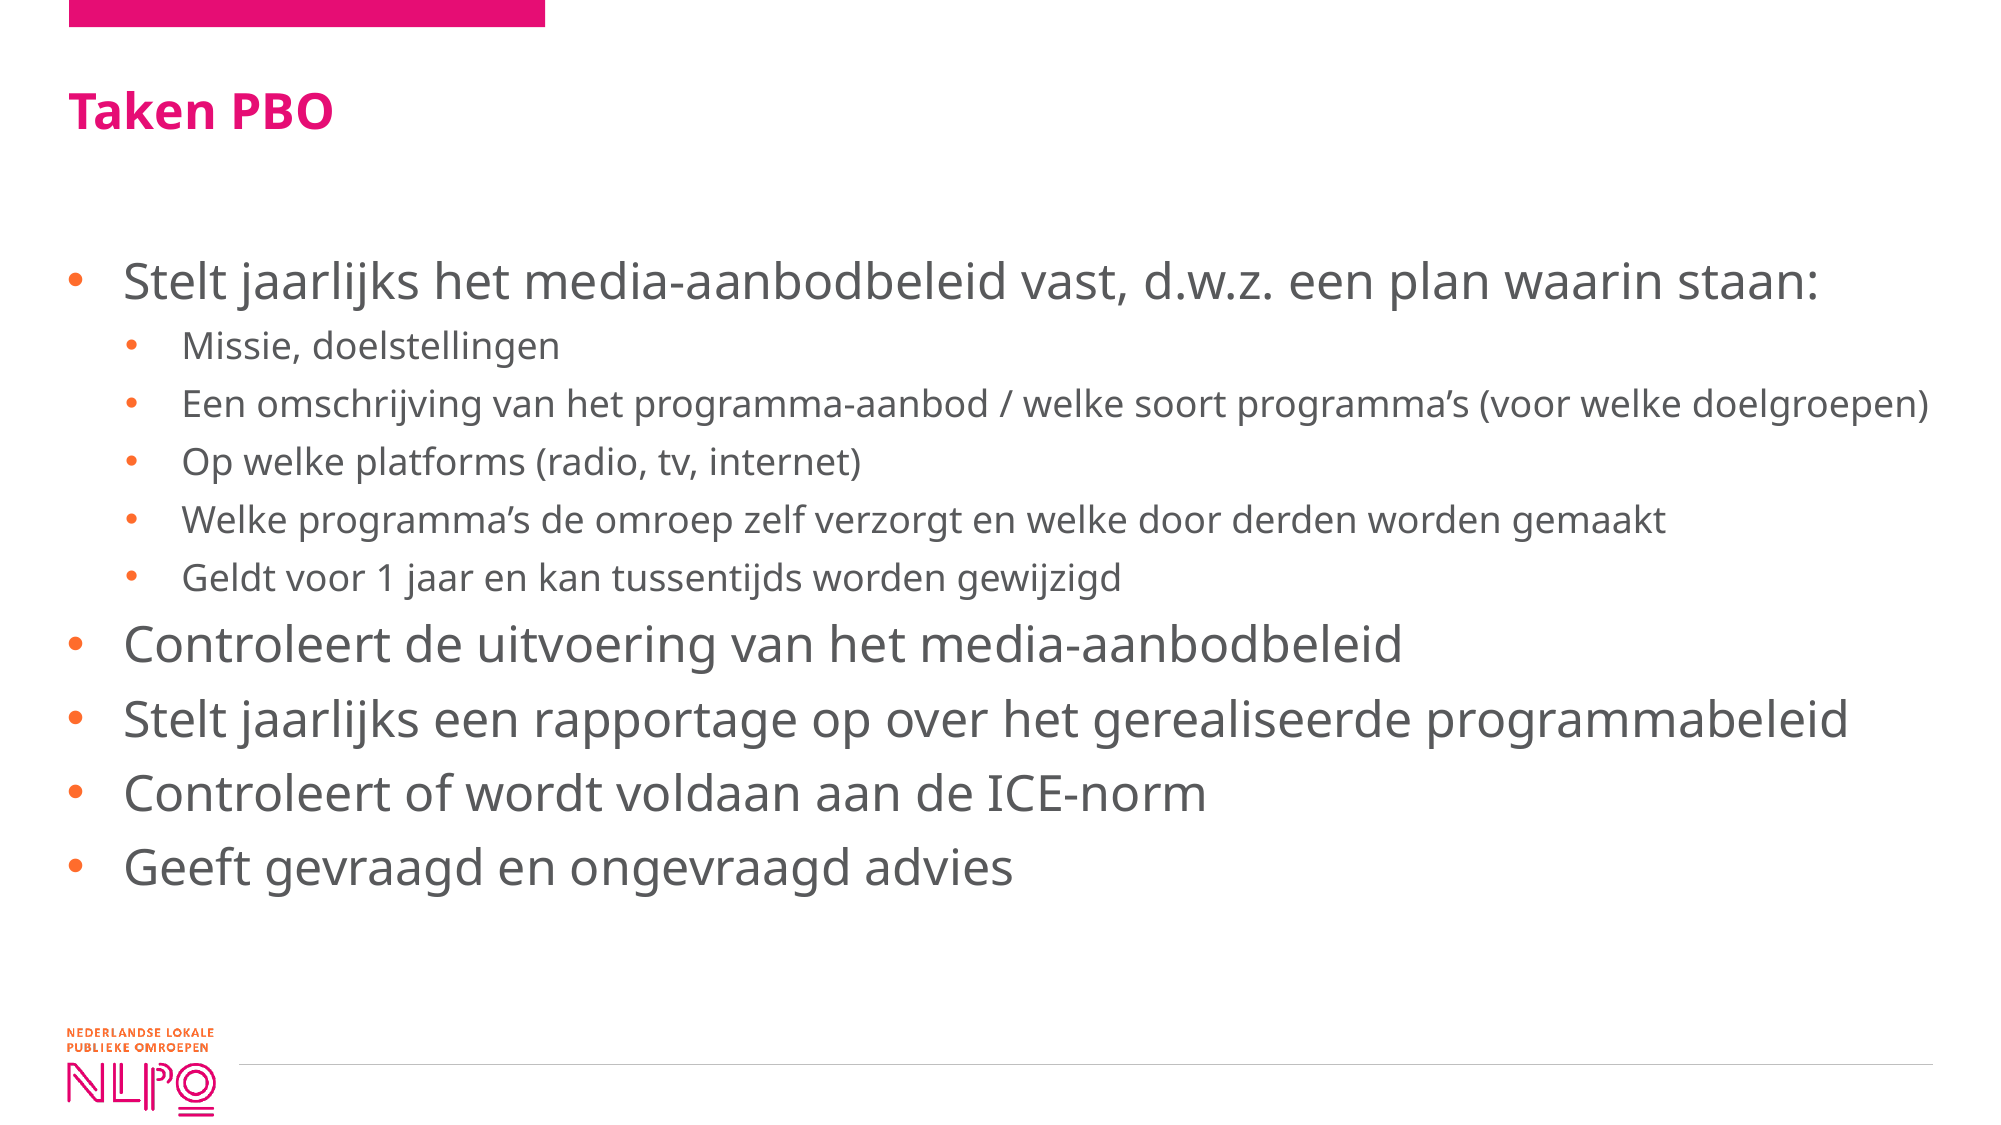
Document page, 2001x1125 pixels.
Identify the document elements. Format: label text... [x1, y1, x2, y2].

picture [67, 1028, 216, 1118]
list Stelt jaarlijks het media-aanbodbeleid vast, d.w.z. een plan waarin staan: Missie, doelstellingen Een omschrijving van het programma-aanbod / welke soort programma’s (voor welke doelgroepen) Op welke platforms (radio, tv, internet) Welke programma’s de omroep zelf verzorgt en welke door derden worden gemaakt Geldt voor 1 jaar en kan tussentijds worden gewijzigd Controleert de uitvoering van het media-aanbodbeleid Stelt jaarlijks een rapportage op over het gerealiseerde programmabeleid Controleert of wordt voldaan aan de ICE-norm Geeft gevraagd en ongevraagd advies [66, 242, 1934, 1018]
title Taken PBO [68, 59, 1934, 141]
